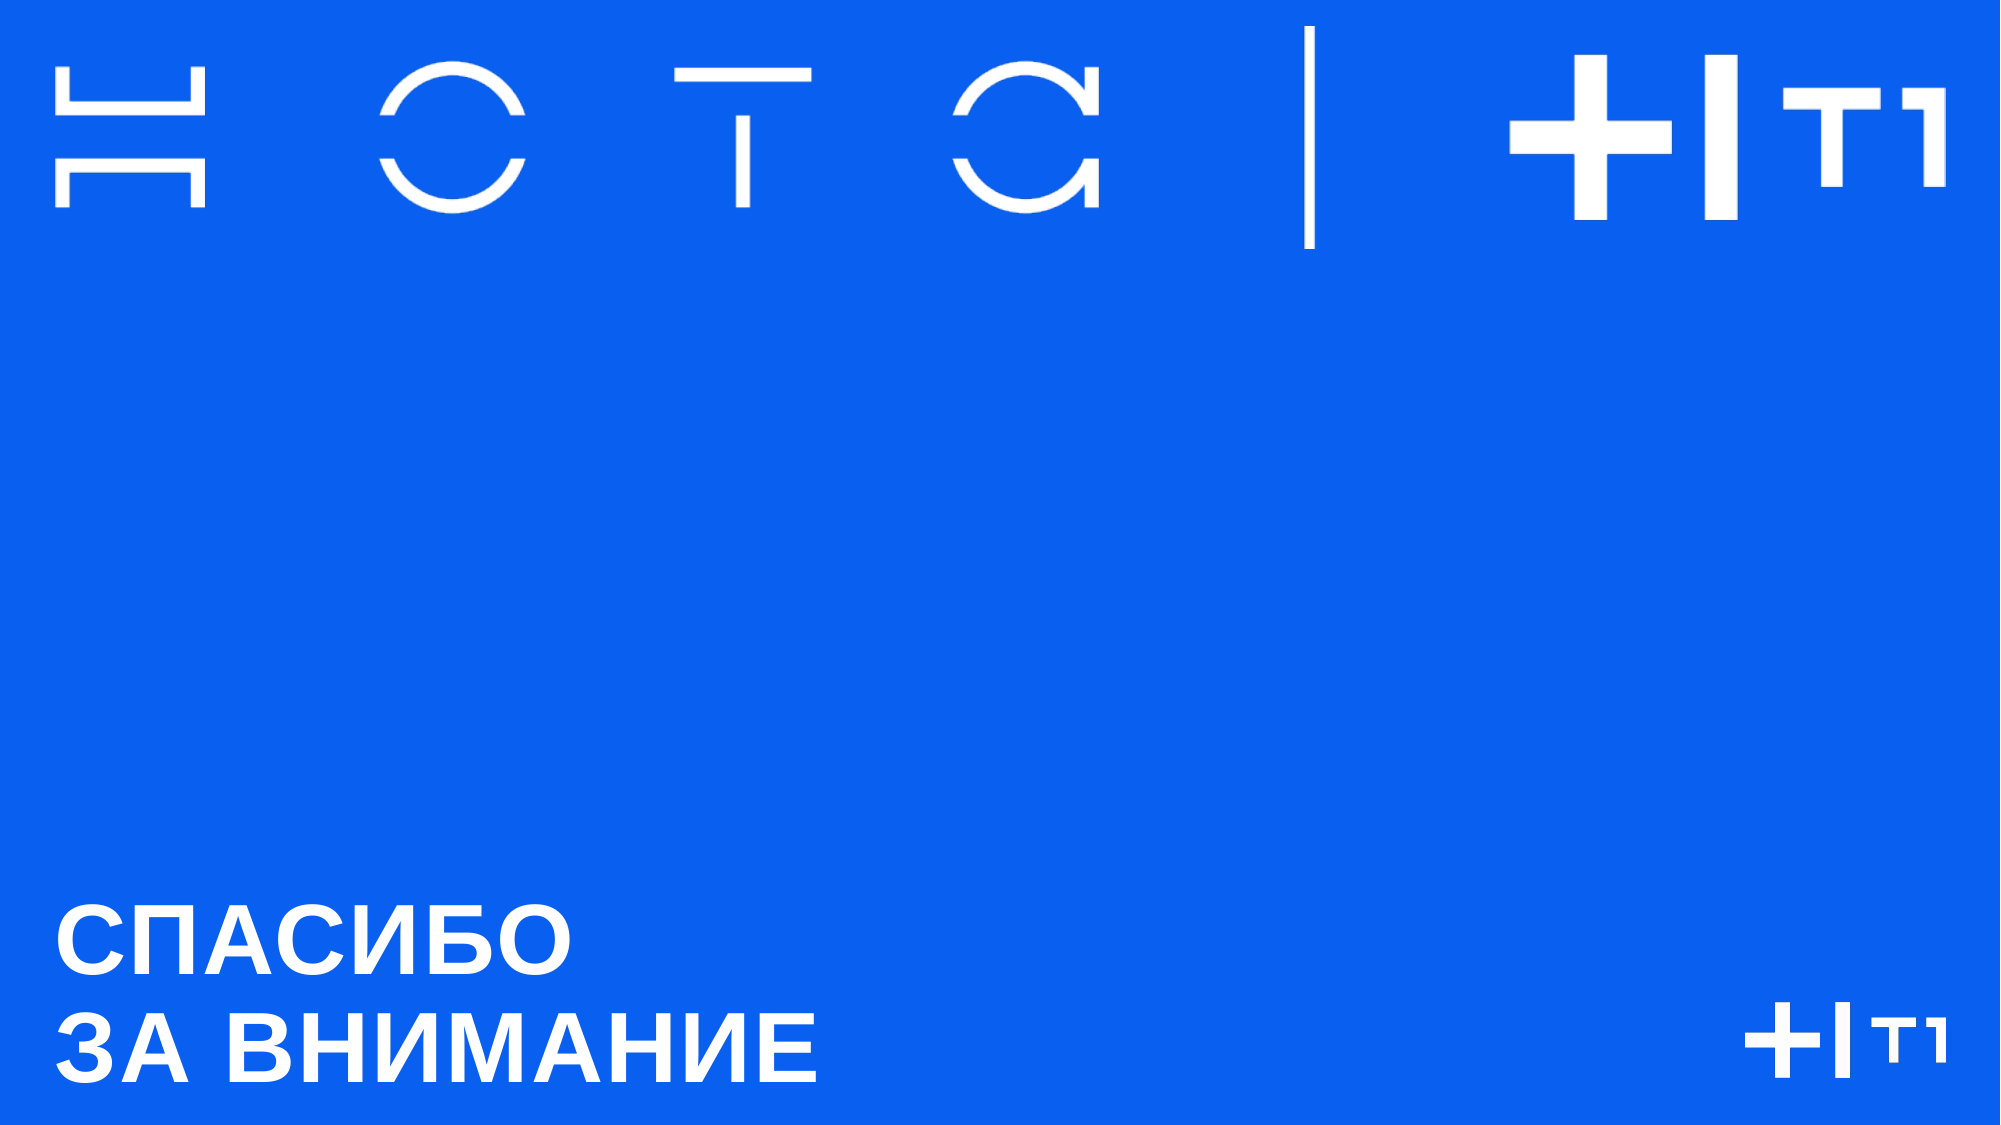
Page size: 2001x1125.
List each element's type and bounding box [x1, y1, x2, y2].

picture [55, 26, 1946, 249]
picture [1745, 1002, 1946, 1078]
